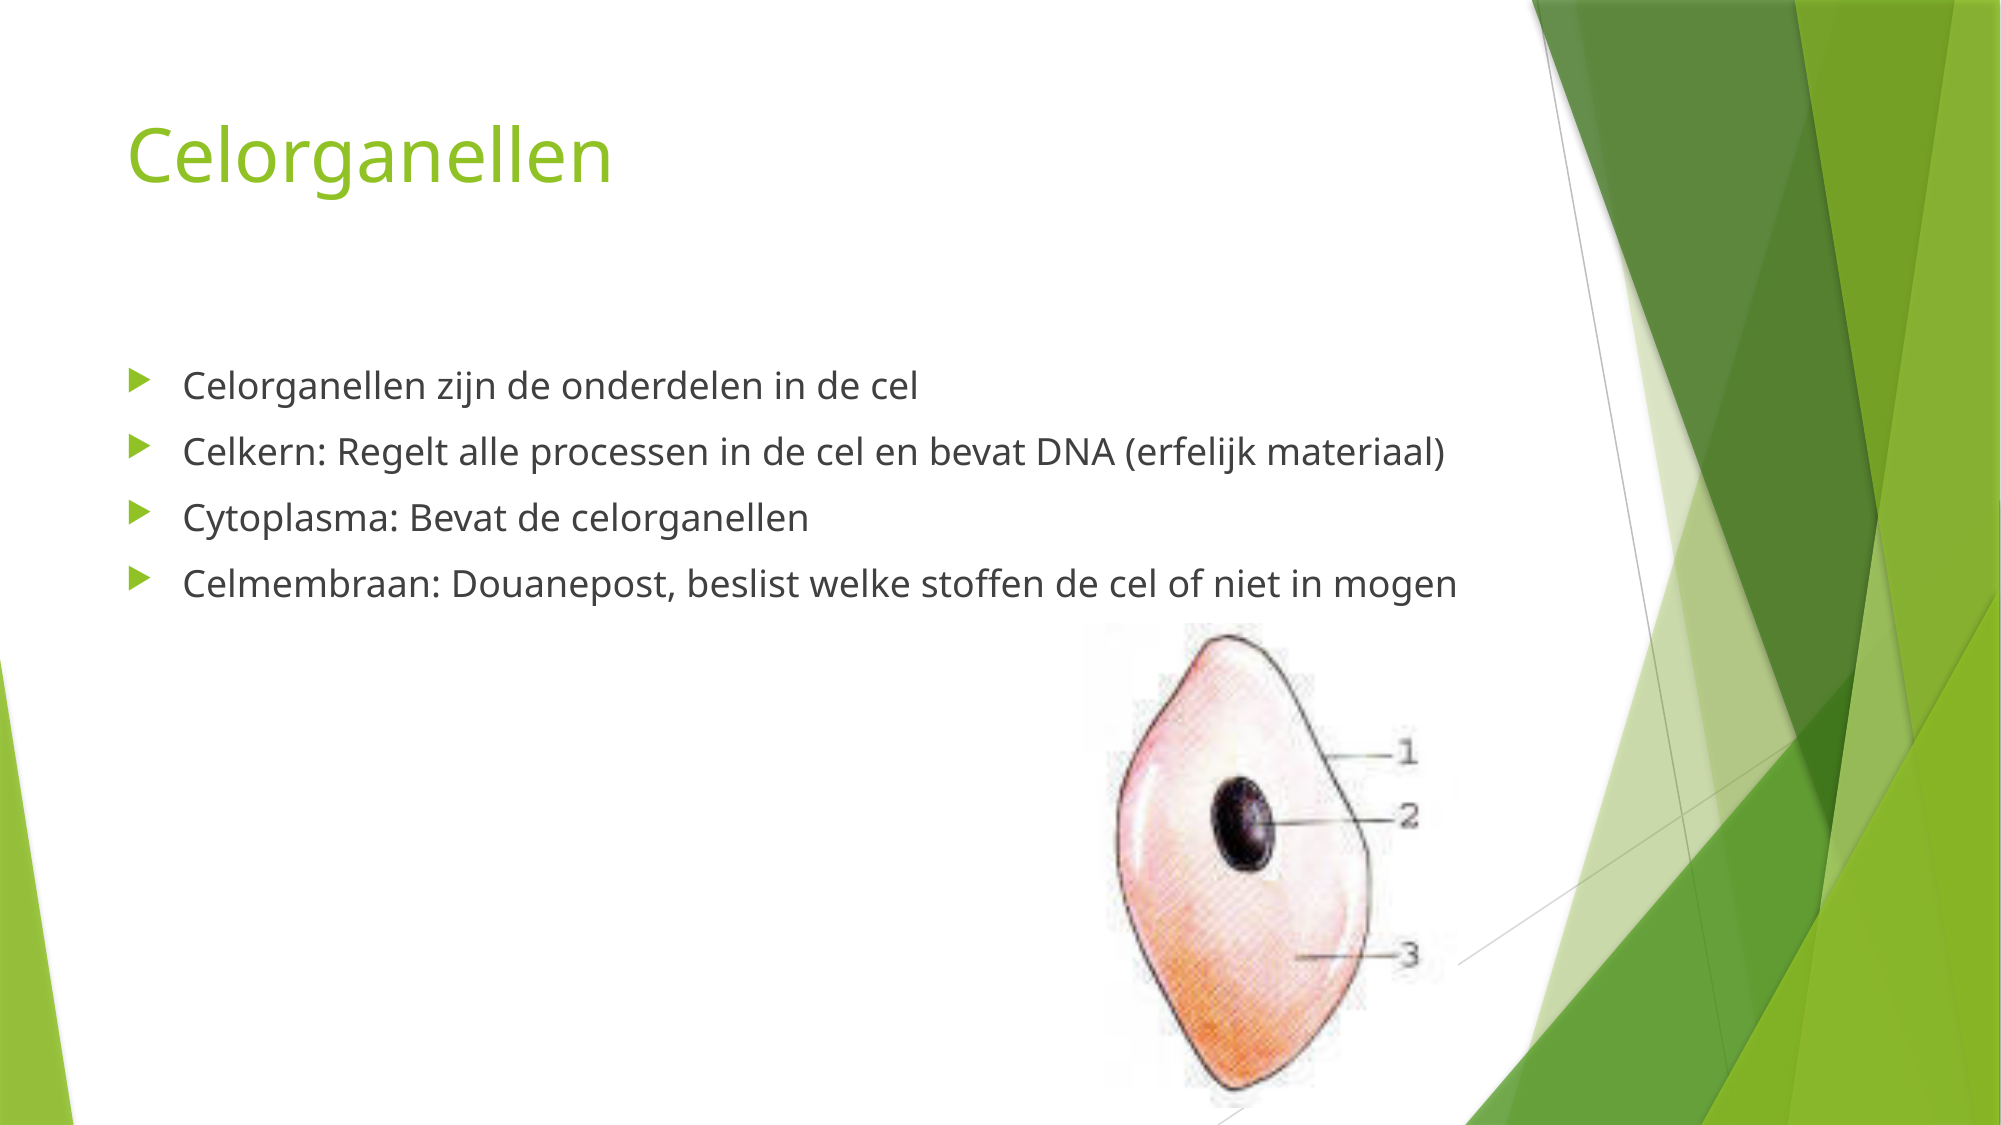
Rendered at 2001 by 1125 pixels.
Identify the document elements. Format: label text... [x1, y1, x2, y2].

list Celorganellen zijn de onderdelen in de cel Celkern: Regelt alle processen in de cel en bevat DNA (erfelijk materiaal) Cytoplasma: Bevat de celorganellen Celmembraan: Douanepost, beslist welke stoffen de cel of niet in mogen [111, 354, 1522, 992]
picture [1082, 622, 1458, 1109]
title Celorganellen [111, 99, 1522, 317]
